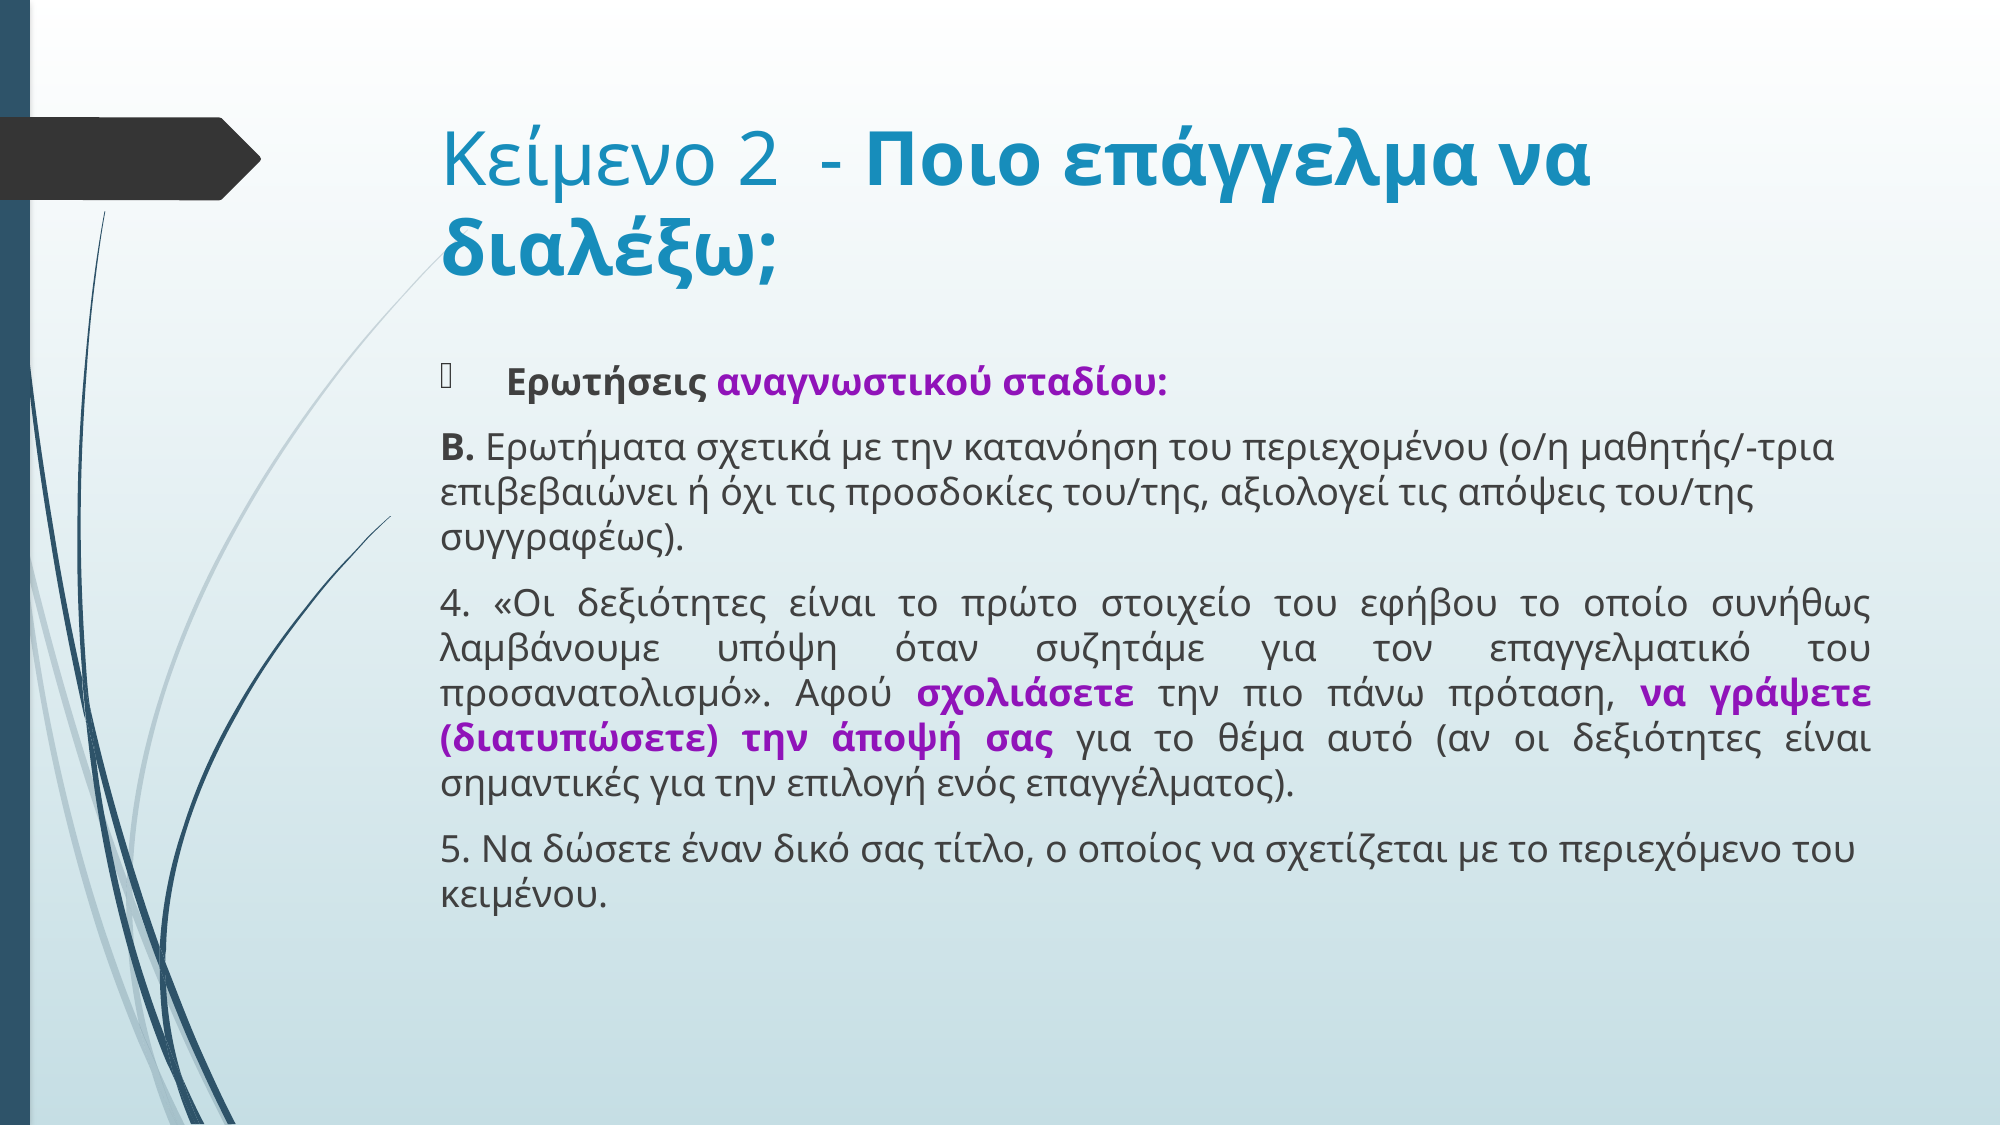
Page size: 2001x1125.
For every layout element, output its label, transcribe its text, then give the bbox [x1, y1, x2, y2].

title Κείμενο 2 - Ποιο επάγγελμα να διαλέξω; [425, 102, 1888, 313]
list Ερωτήσεις αναγνωστικού σταδίου: Β. Ερωτήματα σχετικά με την κατανόηση του περιεχομένου (ο/η μαθητής/-τρια επιβεβαιώνει ή όχι τις προσδοκίες του/της, αξιολογεί τις απόψεις του/της συγγραφέως). 4. «Οι δεξιότητες είναι το πρώτο στοιχείο του εφήβου το οποίο συνήθως λαμβάνουμε υπόψη όταν συζητάμε για τον επαγγελματικό του προσανατολισμό». Αφού σχολιάσετε την πιο πάνω πρόταση, να γράψετε (διατυπώσετε) την άποψή σας για το θέμα αυτό (αν οι δεξιότητες είναι σημαντικές για την επιλογή ενός επαγγέλματος). 5. Να δώσετε έναν δικό σας τίτλο, ο οποίος να σχετίζεται με το περιεχόμενο του κειμένου. [424, 350, 1888, 970]
